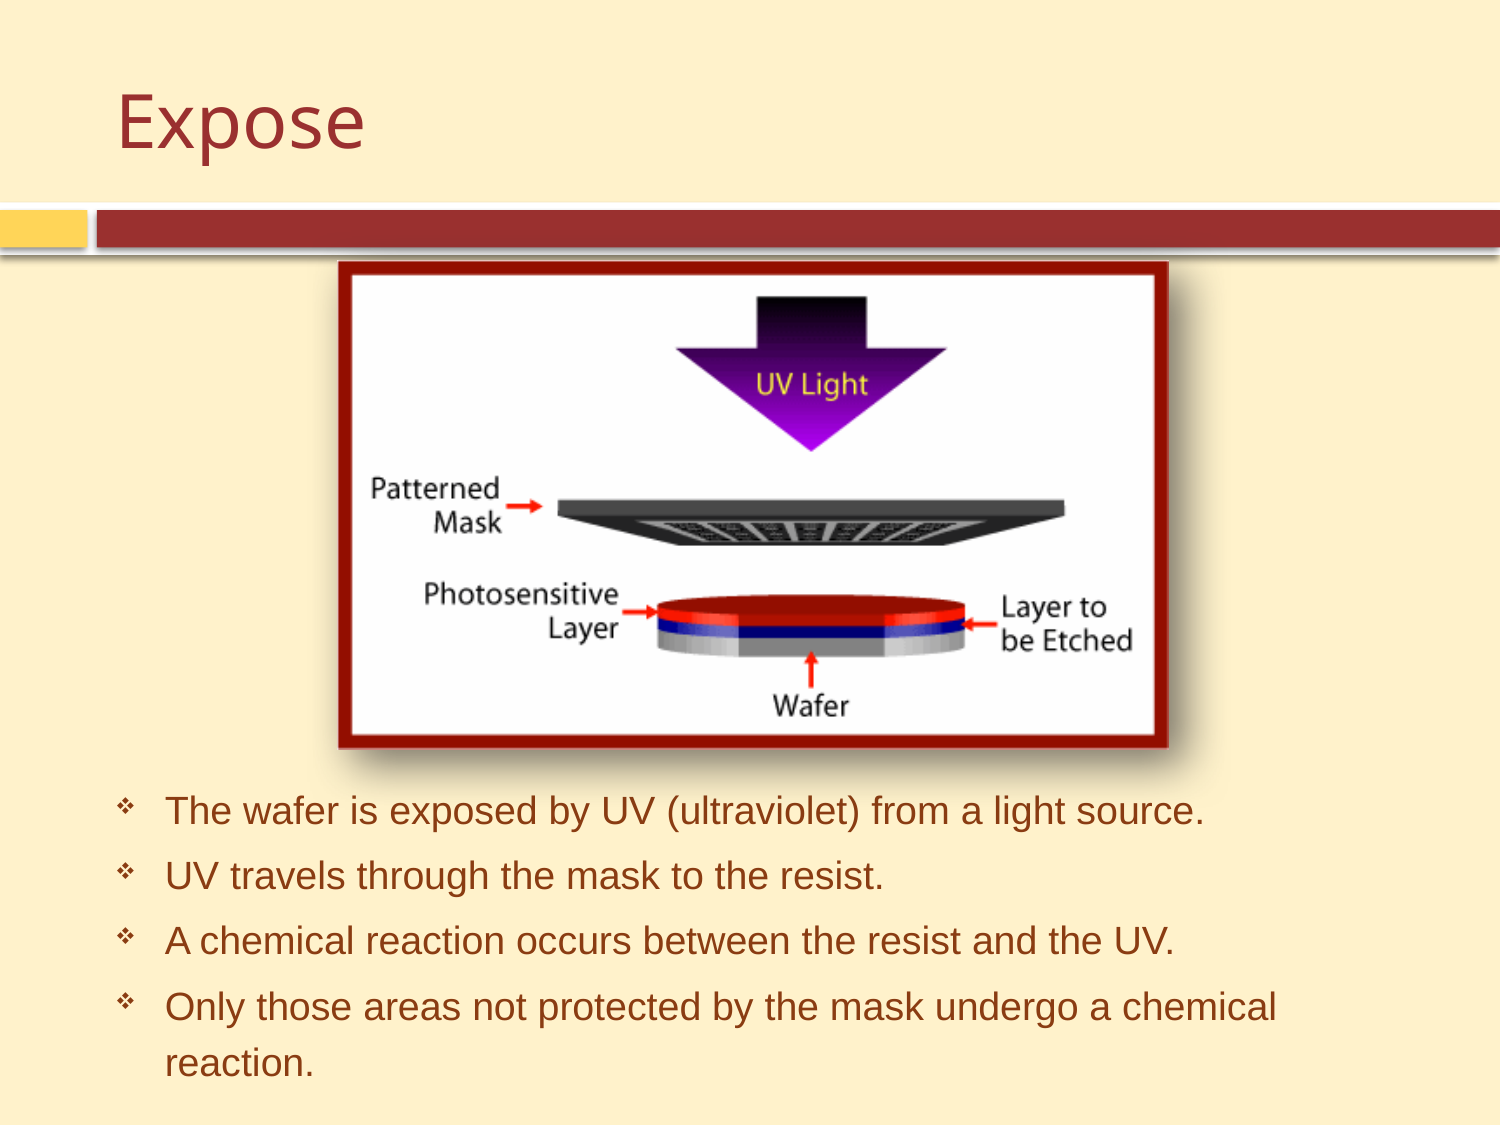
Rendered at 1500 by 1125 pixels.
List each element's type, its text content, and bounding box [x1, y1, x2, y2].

title Expose [100, 37, 1438, 200]
picture [336, 259, 1170, 750]
list The wafer is exposed by UV (ultraviolet) from a light source. UV travels through the mask to the resist. A chemical reaction occurs between the resist and the UV. Only those areas not protected by the mask undergo a chemical reaction. [100, 768, 1438, 1097]
